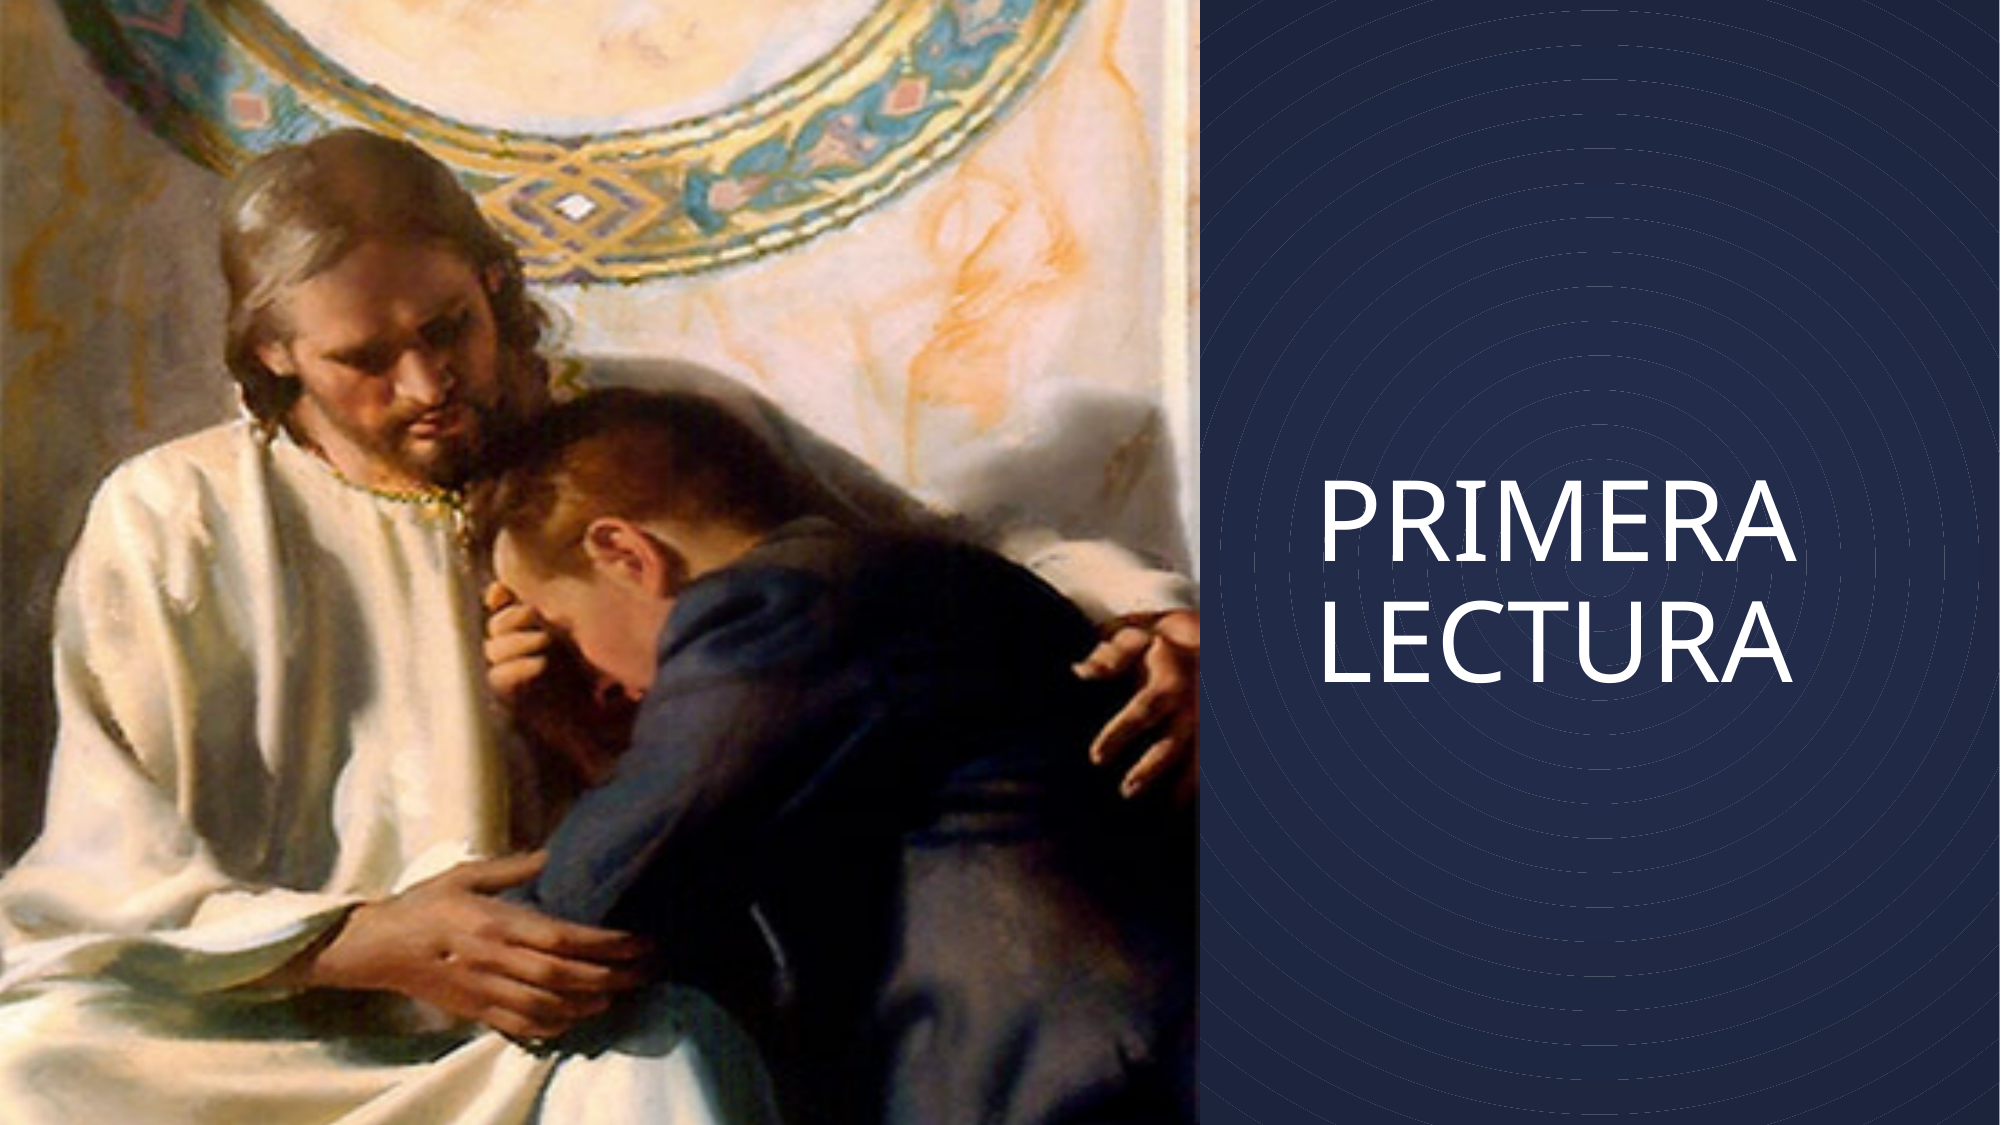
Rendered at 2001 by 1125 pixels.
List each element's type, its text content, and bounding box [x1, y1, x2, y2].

picture [0, 0, 1200, 1125]
title PRIMERA LECTURA [1299, 387, 1825, 715]
